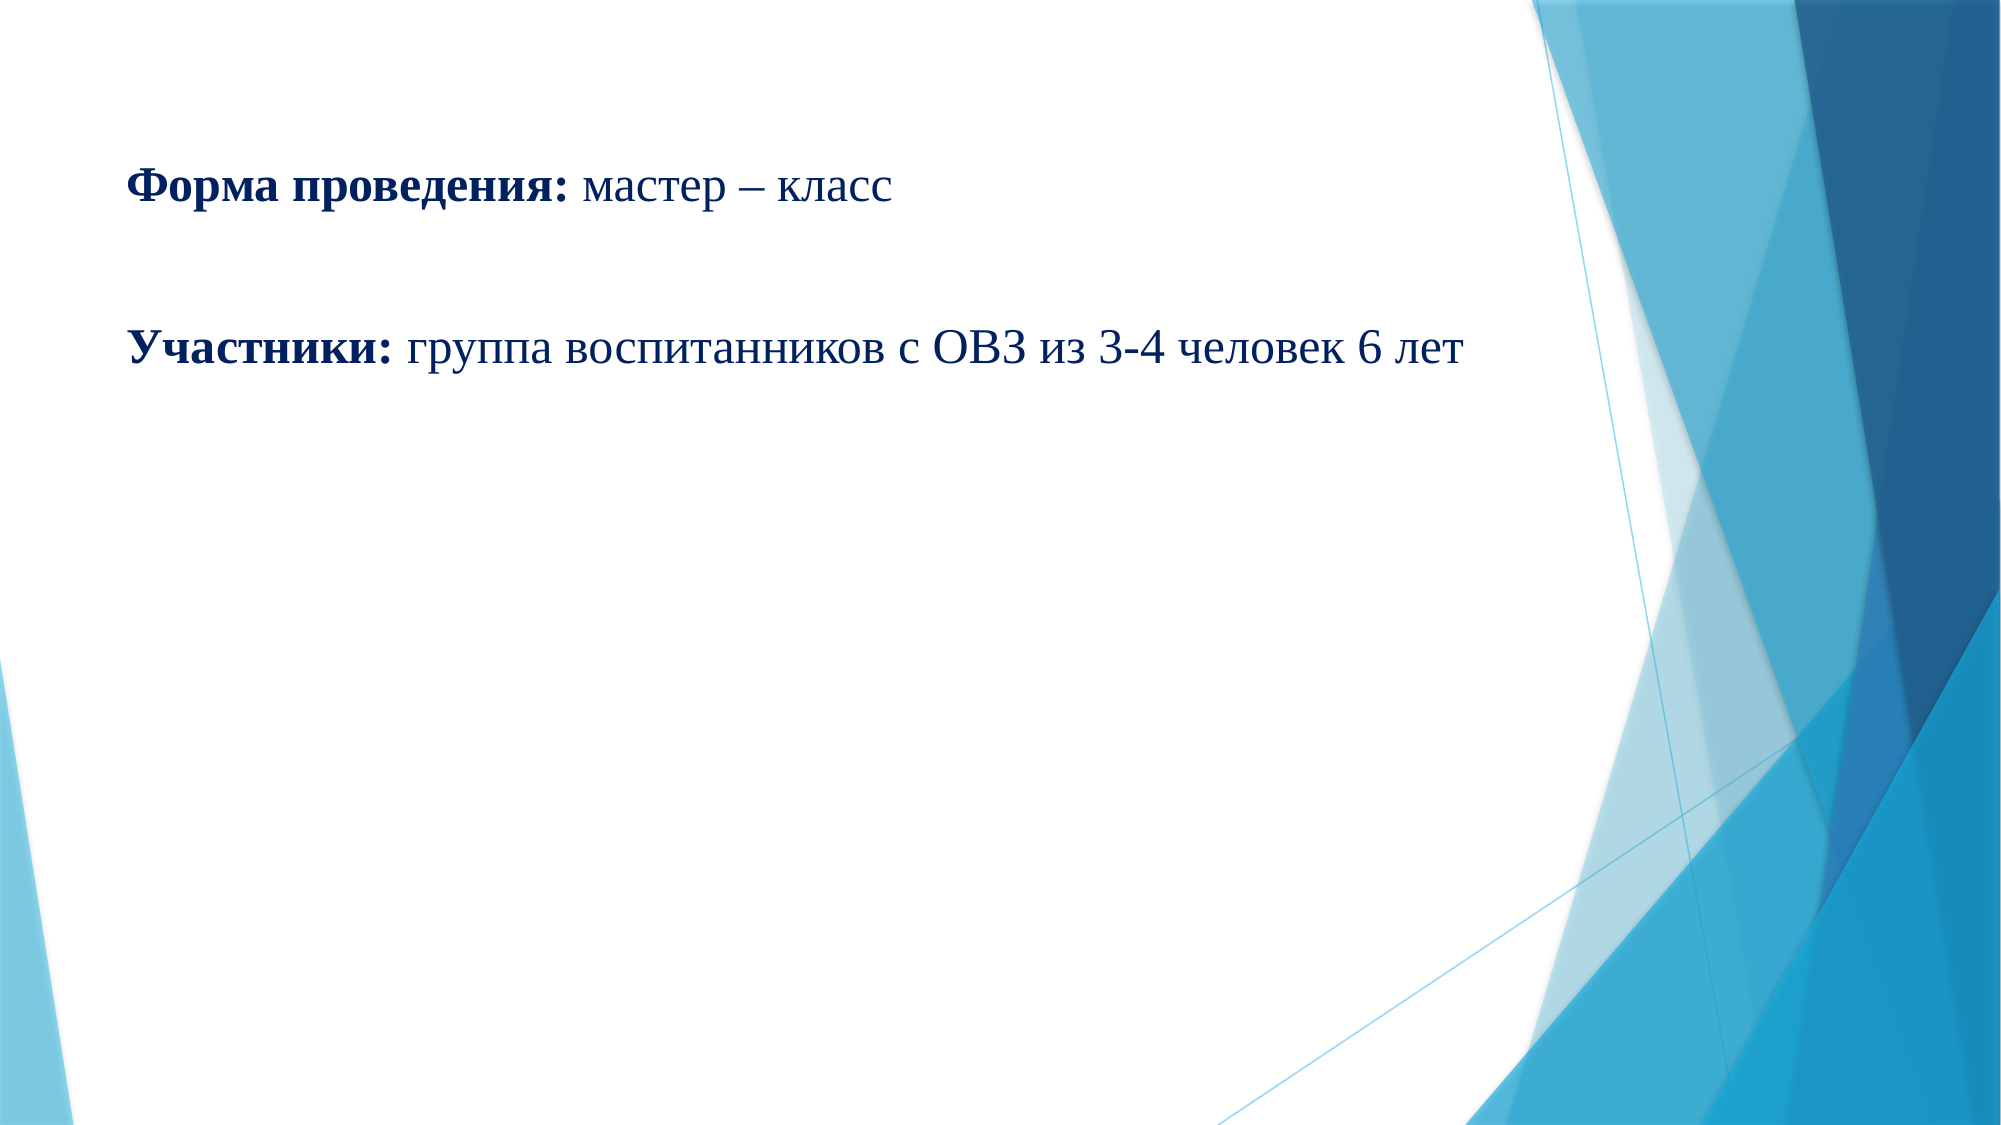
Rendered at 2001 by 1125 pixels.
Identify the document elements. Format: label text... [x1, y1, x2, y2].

list Форма проведения: мастер – класс Участники: группа воспитанников с ОВЗ из 3-4 человек 6 лет [111, 143, 1522, 991]
